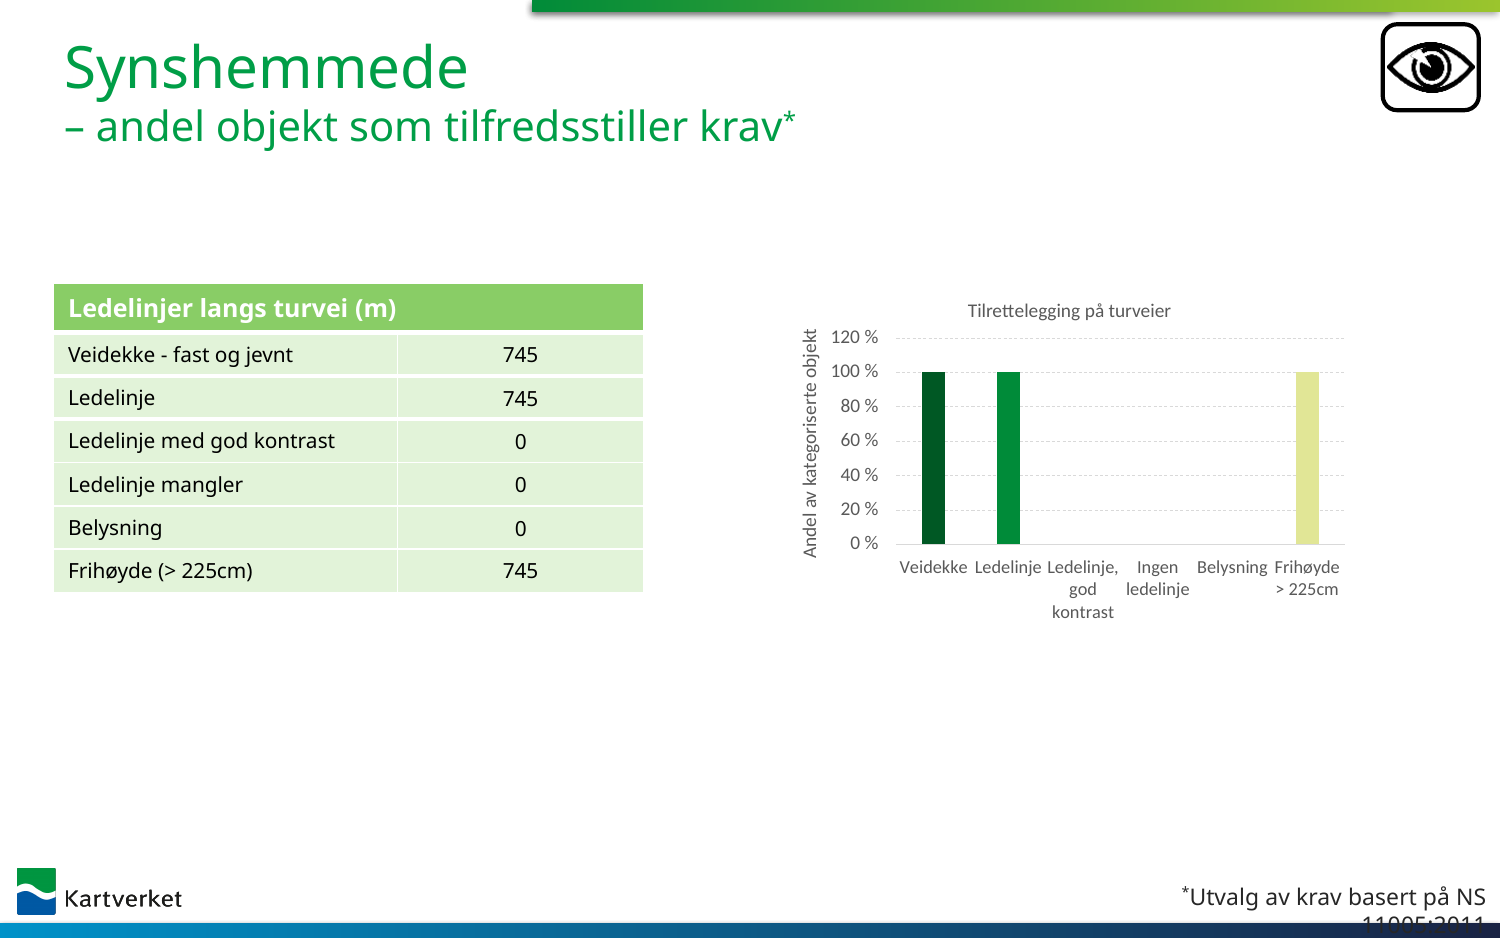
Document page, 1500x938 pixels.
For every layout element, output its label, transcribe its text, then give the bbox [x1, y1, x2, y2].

table_header Ledelinjer langs turvei (m) [54, 284, 643, 330]
table_cell 0 [398, 463, 643, 505]
picture [791, 291, 1348, 630]
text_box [1382, 24, 1480, 111]
table_cell 745 [398, 550, 643, 592]
table_cell 745 [398, 378, 643, 417]
table_cell Frihøyde (> 225cm) [54, 550, 397, 592]
table_cell 0 [398, 421, 643, 462]
table_cell Veidekke - fast og jevnt [54, 335, 397, 374]
table_cell Ledelinje med god kontrast [54, 421, 397, 462]
table_cell Ledelinje [54, 378, 397, 417]
table_cell Ledelinje mangler [54, 463, 397, 505]
text_box Synshemmede – andel objekt som tilfredsstiller krav* [49, 24, 1431, 158]
table_cell 0 [398, 507, 643, 548]
table_cell 745 [398, 335, 643, 374]
text_box *Utvalg av krav basert på NS 11005:2011 [1068, 873, 1500, 938]
table_cell Belysning [54, 507, 397, 548]
